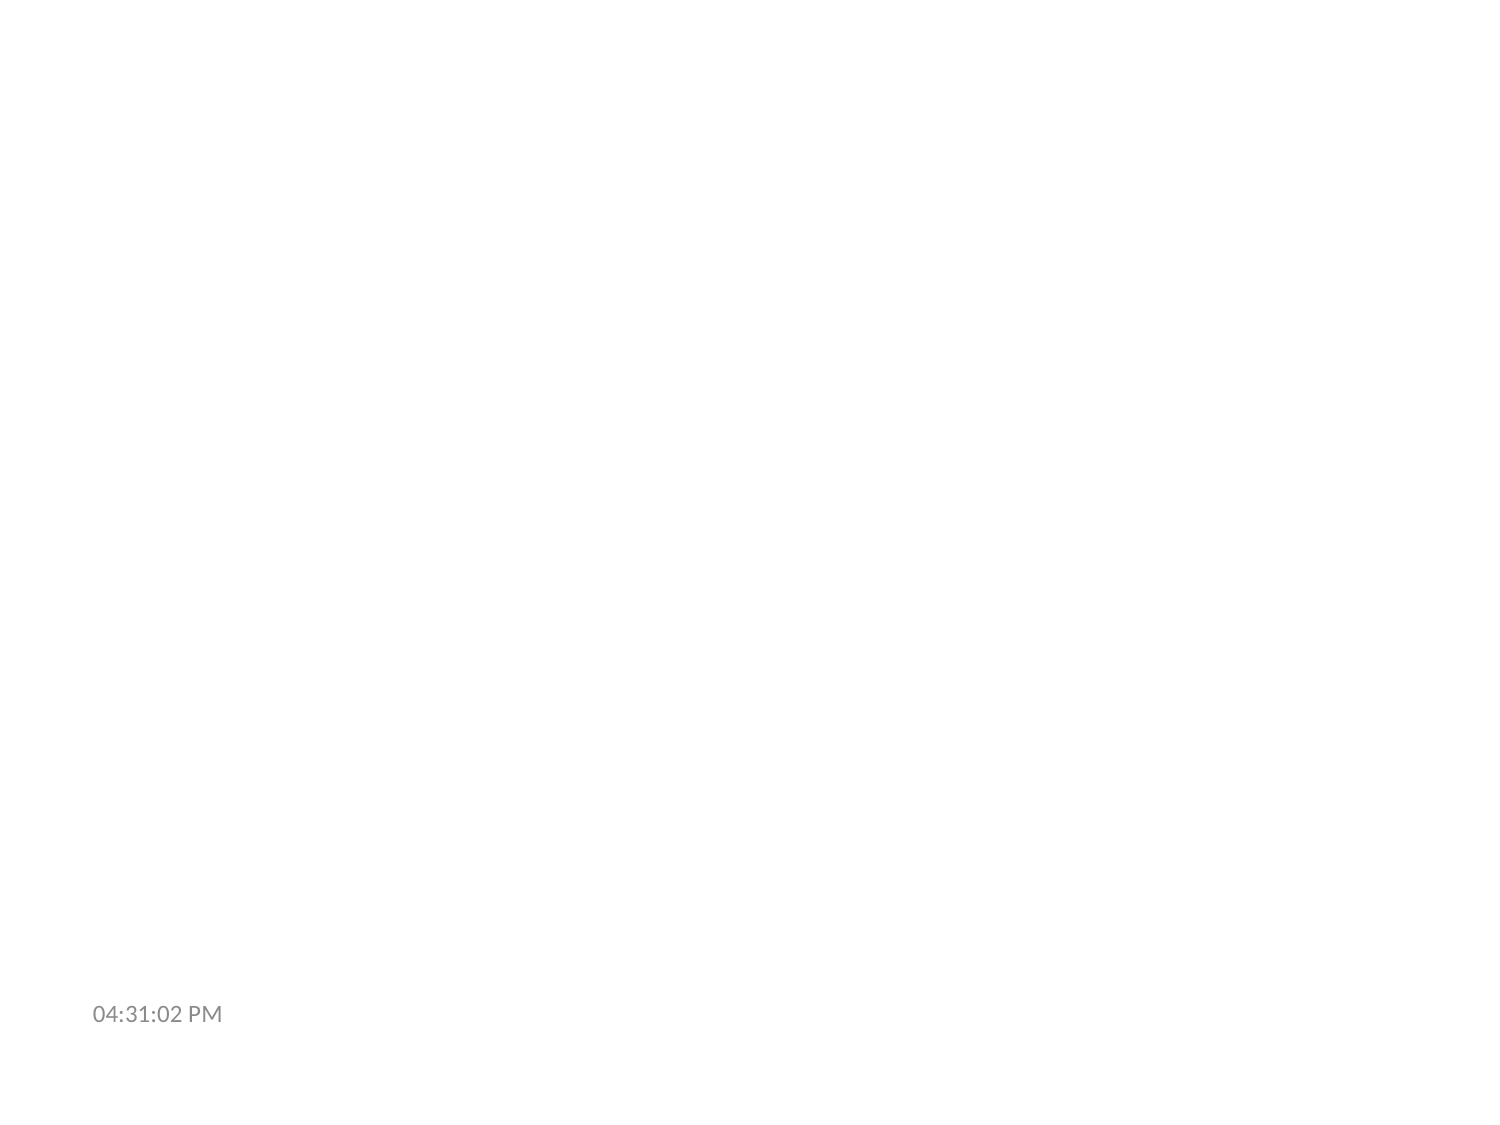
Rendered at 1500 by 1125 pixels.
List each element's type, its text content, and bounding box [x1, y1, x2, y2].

text_box 3:35:09 PM [77, 982, 428, 1043]
